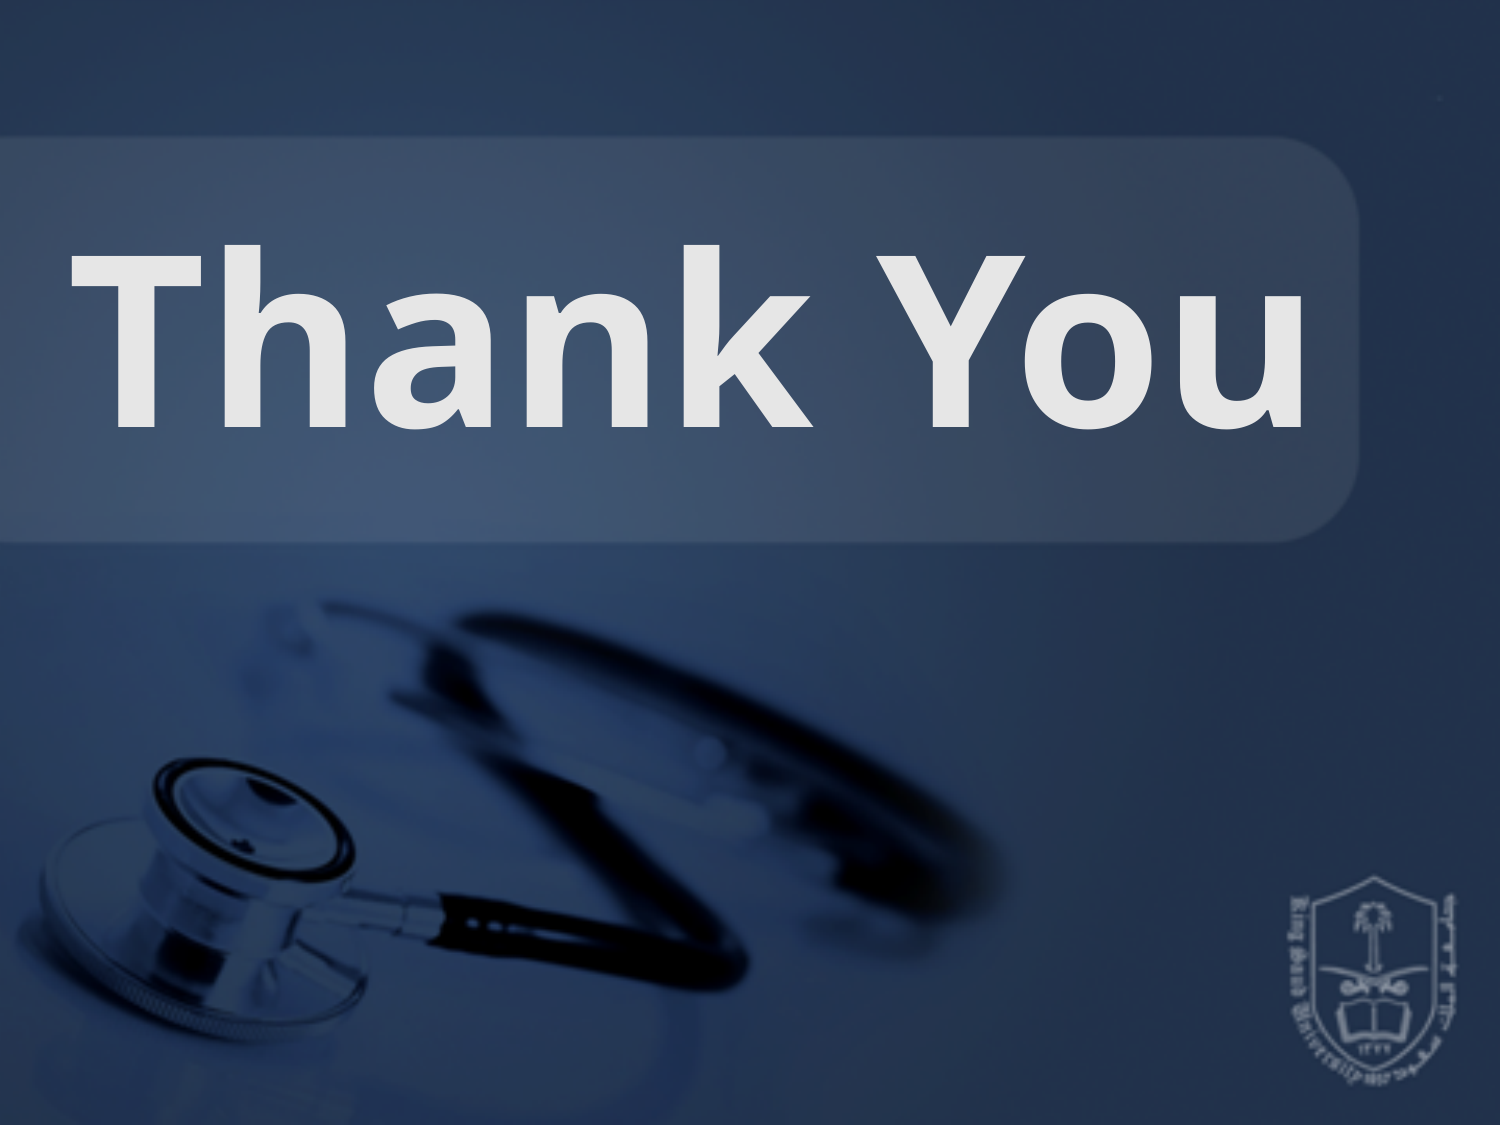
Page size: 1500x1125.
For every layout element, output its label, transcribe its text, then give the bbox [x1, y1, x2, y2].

title Thank You [0, 75, 1388, 588]
picture [0, 0, 1500, 1125]
